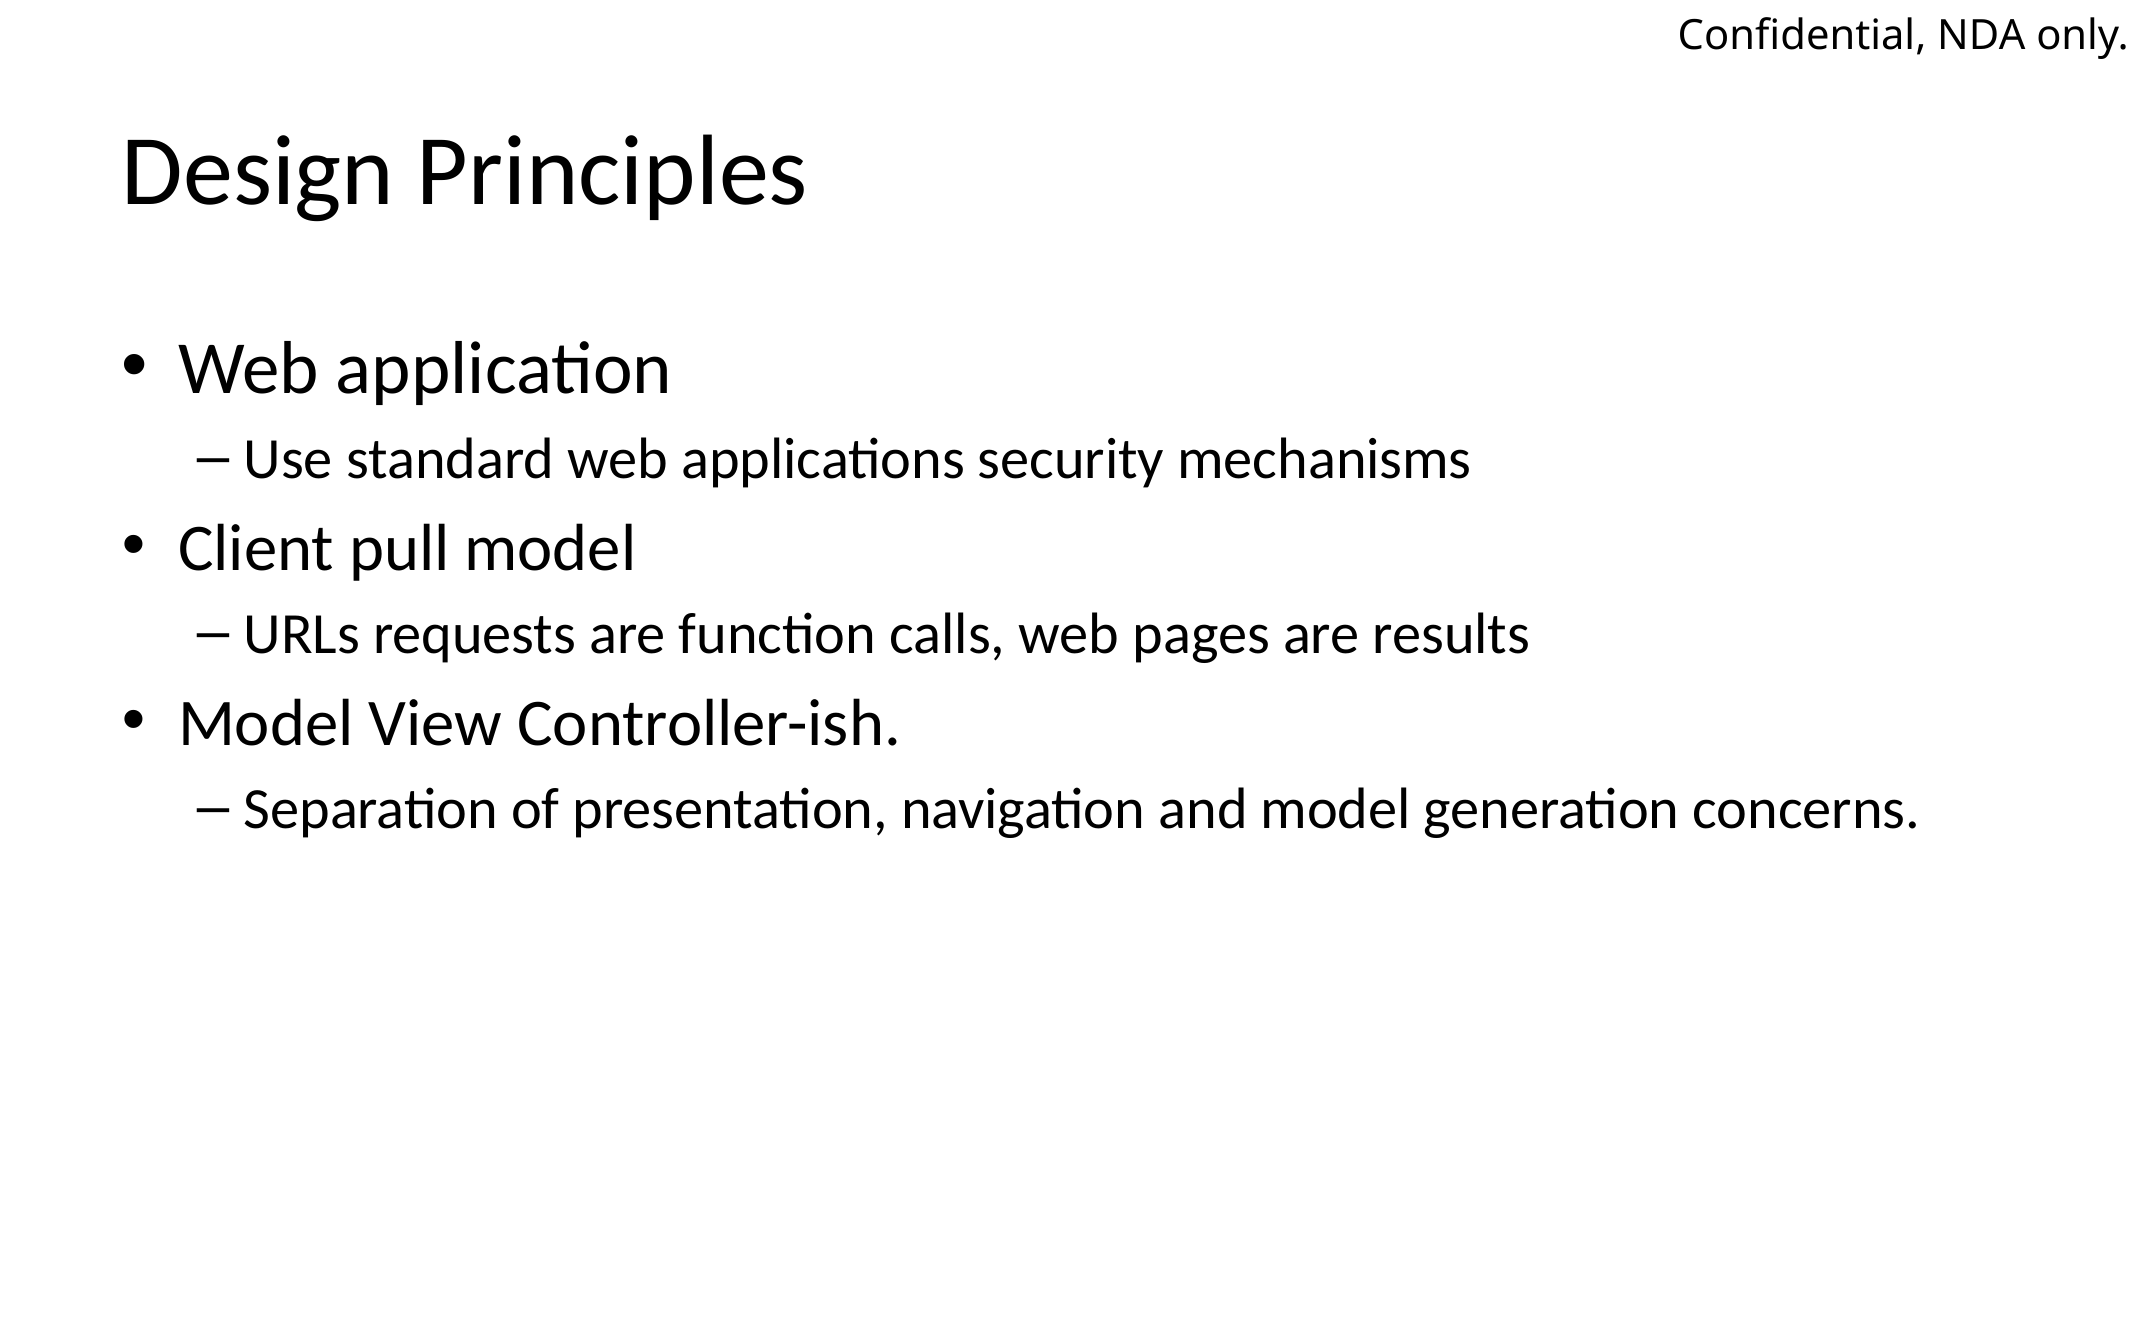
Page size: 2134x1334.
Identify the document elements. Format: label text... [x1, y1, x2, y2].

list Web application Use standard web applications security mechanisms Client pull model URLs requests are function calls, web pages are results Model View Controller-ish. Separation of presentation, navigation and model generation concerns. [106, 311, 2027, 1192]
title Design Principles [106, 53, 2027, 276]
